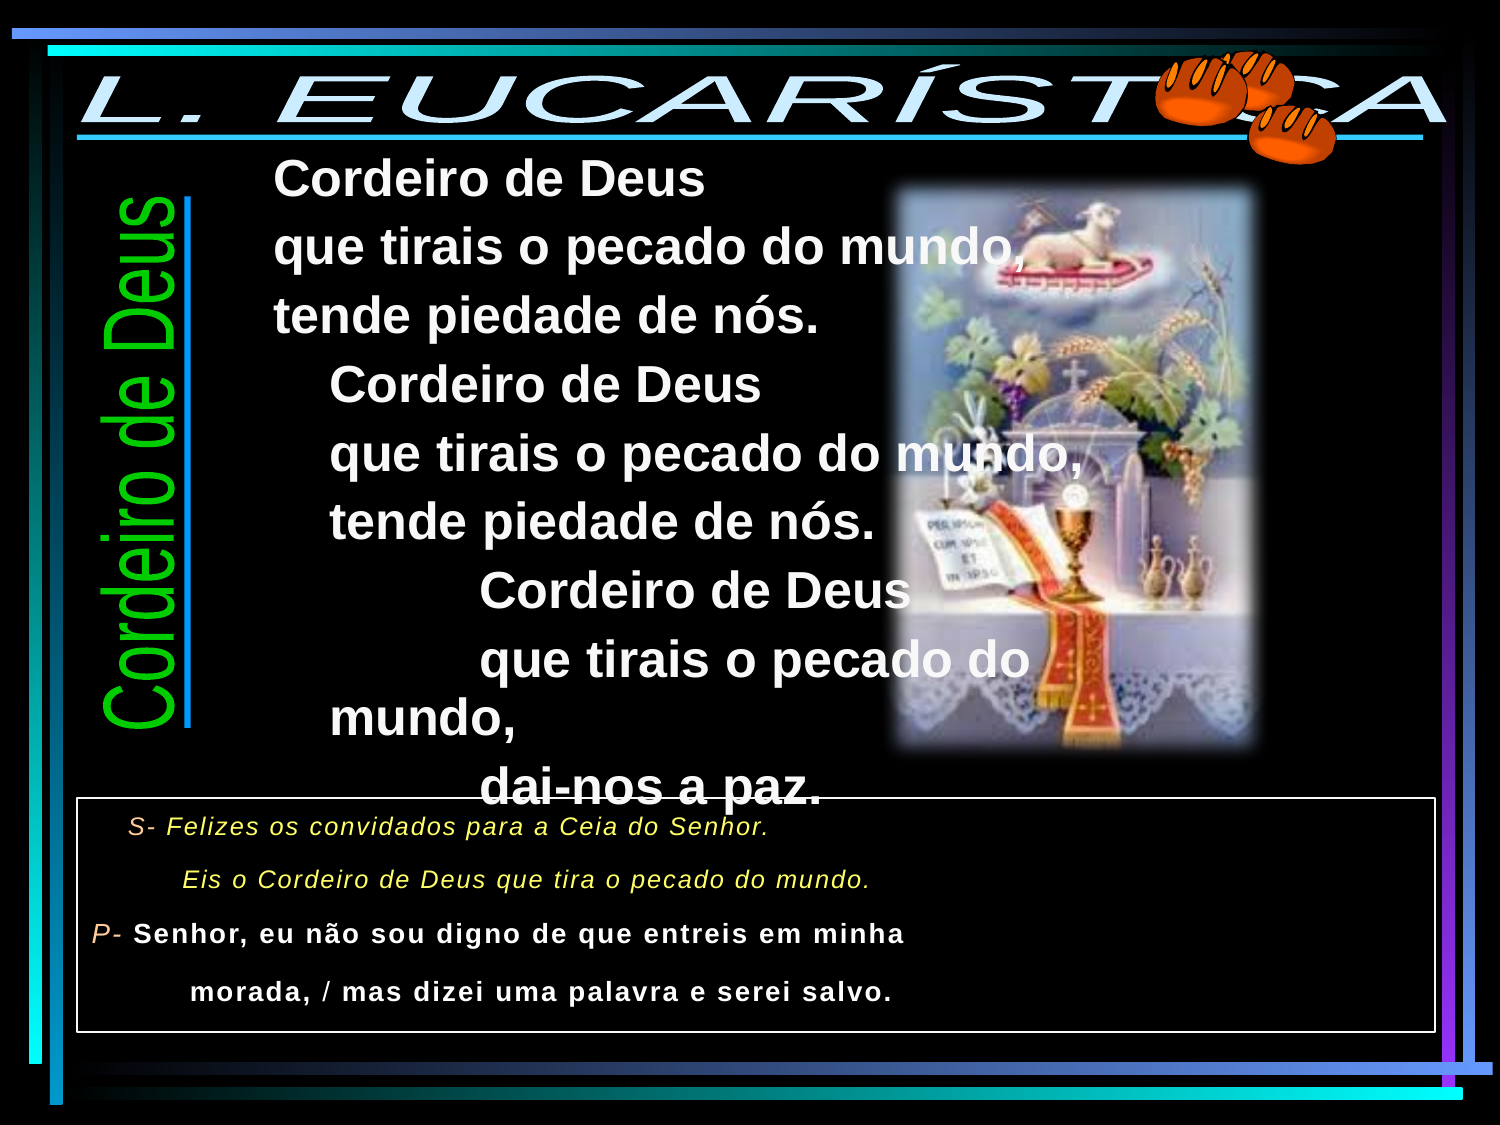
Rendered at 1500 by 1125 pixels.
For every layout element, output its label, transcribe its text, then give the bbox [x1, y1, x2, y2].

text_box S- Felizes os convidados para a Ceia do Senhor. Eis o Cordeiro de Deus que tira o pecado do mundo. P- Senhor, eu não sou digno de que entreis em minha morada, / mas dizei uma palavra e serei salvo. [76, 797, 1436, 1033]
list Cordeiro de Deus que tirais o pecado do mundo, tende piedade de nós. Cordeiro de Deus que tirais o pecado do mundo, tende piedade de nós. Cordeiro de Deus que tirais o pecado do mundo, dai-nos a paz. [258, 140, 1235, 787]
picture [879, 42, 1341, 764]
